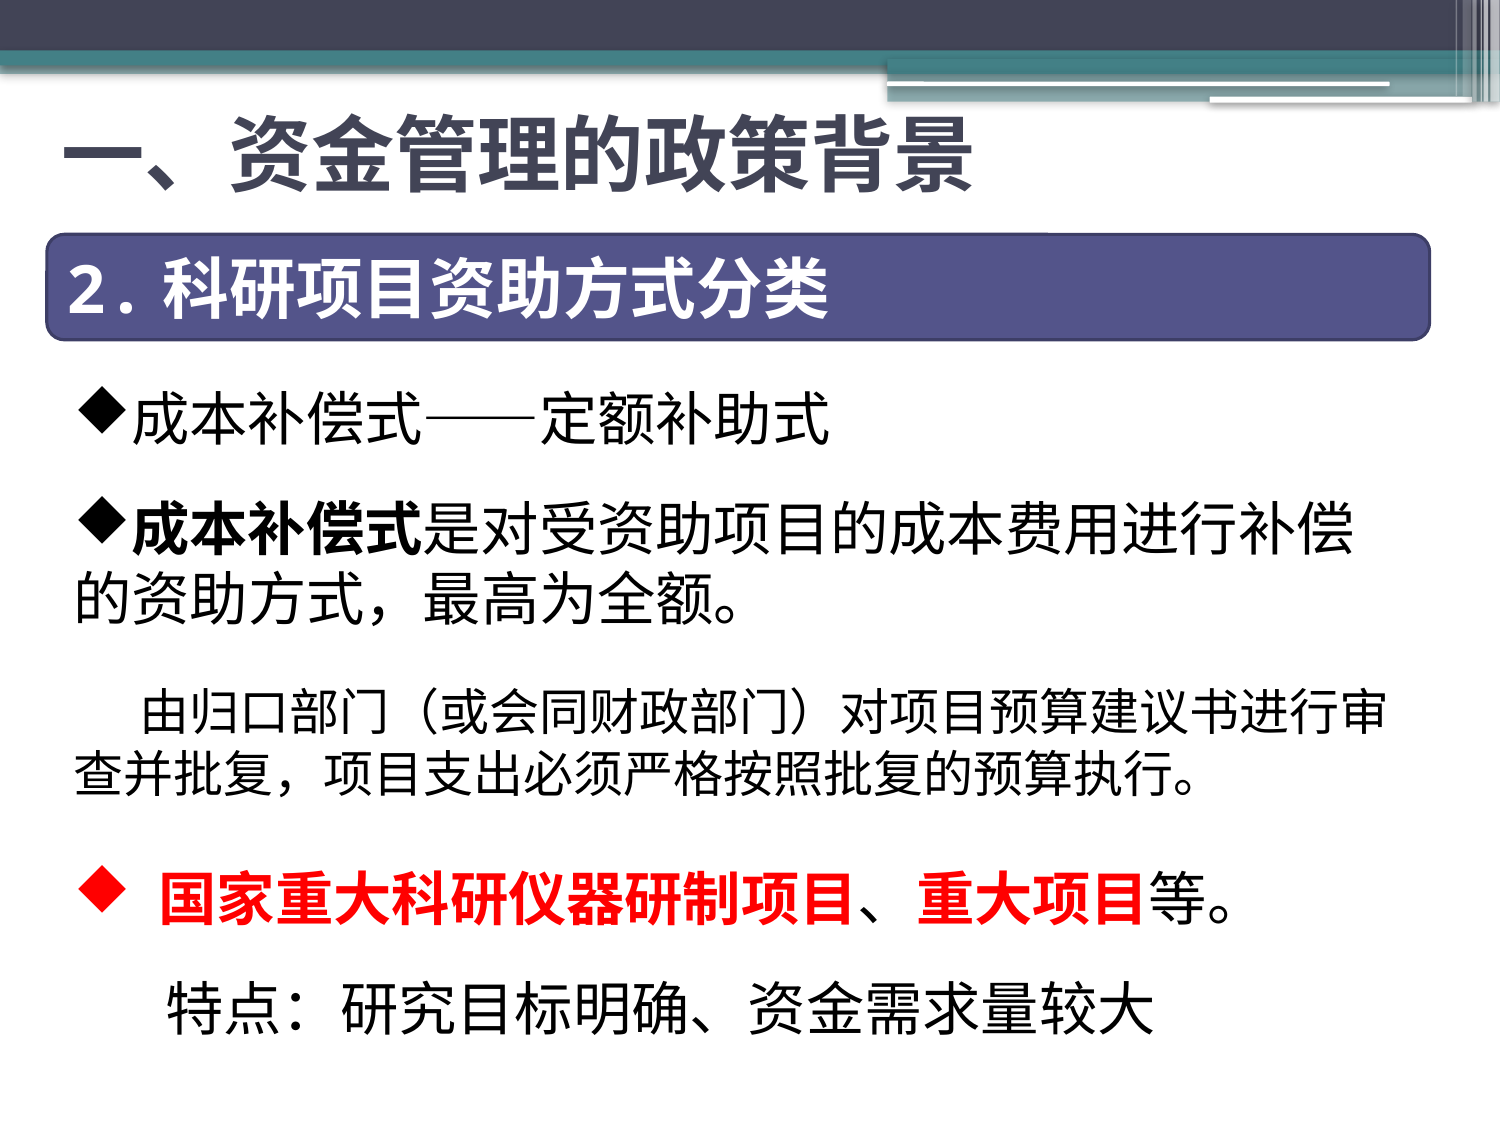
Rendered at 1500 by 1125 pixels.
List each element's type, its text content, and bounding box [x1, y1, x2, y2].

text_box 成本补偿式——定额补助式 成本补偿式是对受资助项目的成本费用进行补偿的资助方式，最高为全额。 由归口部门（或会同财政部门）对项目预算建议书进行审查并批复，项目支出必须严格按照批复的预算执行。 国家重大科研仪器研制项目、重大项目等。 特点：研究目标明确、资金需求量较大 [58, 374, 1418, 1095]
text_box 2.科研项目资助方式分类 [45, 232, 1432, 342]
title 一、资金管理的政策背景 [46, 93, 1442, 211]
